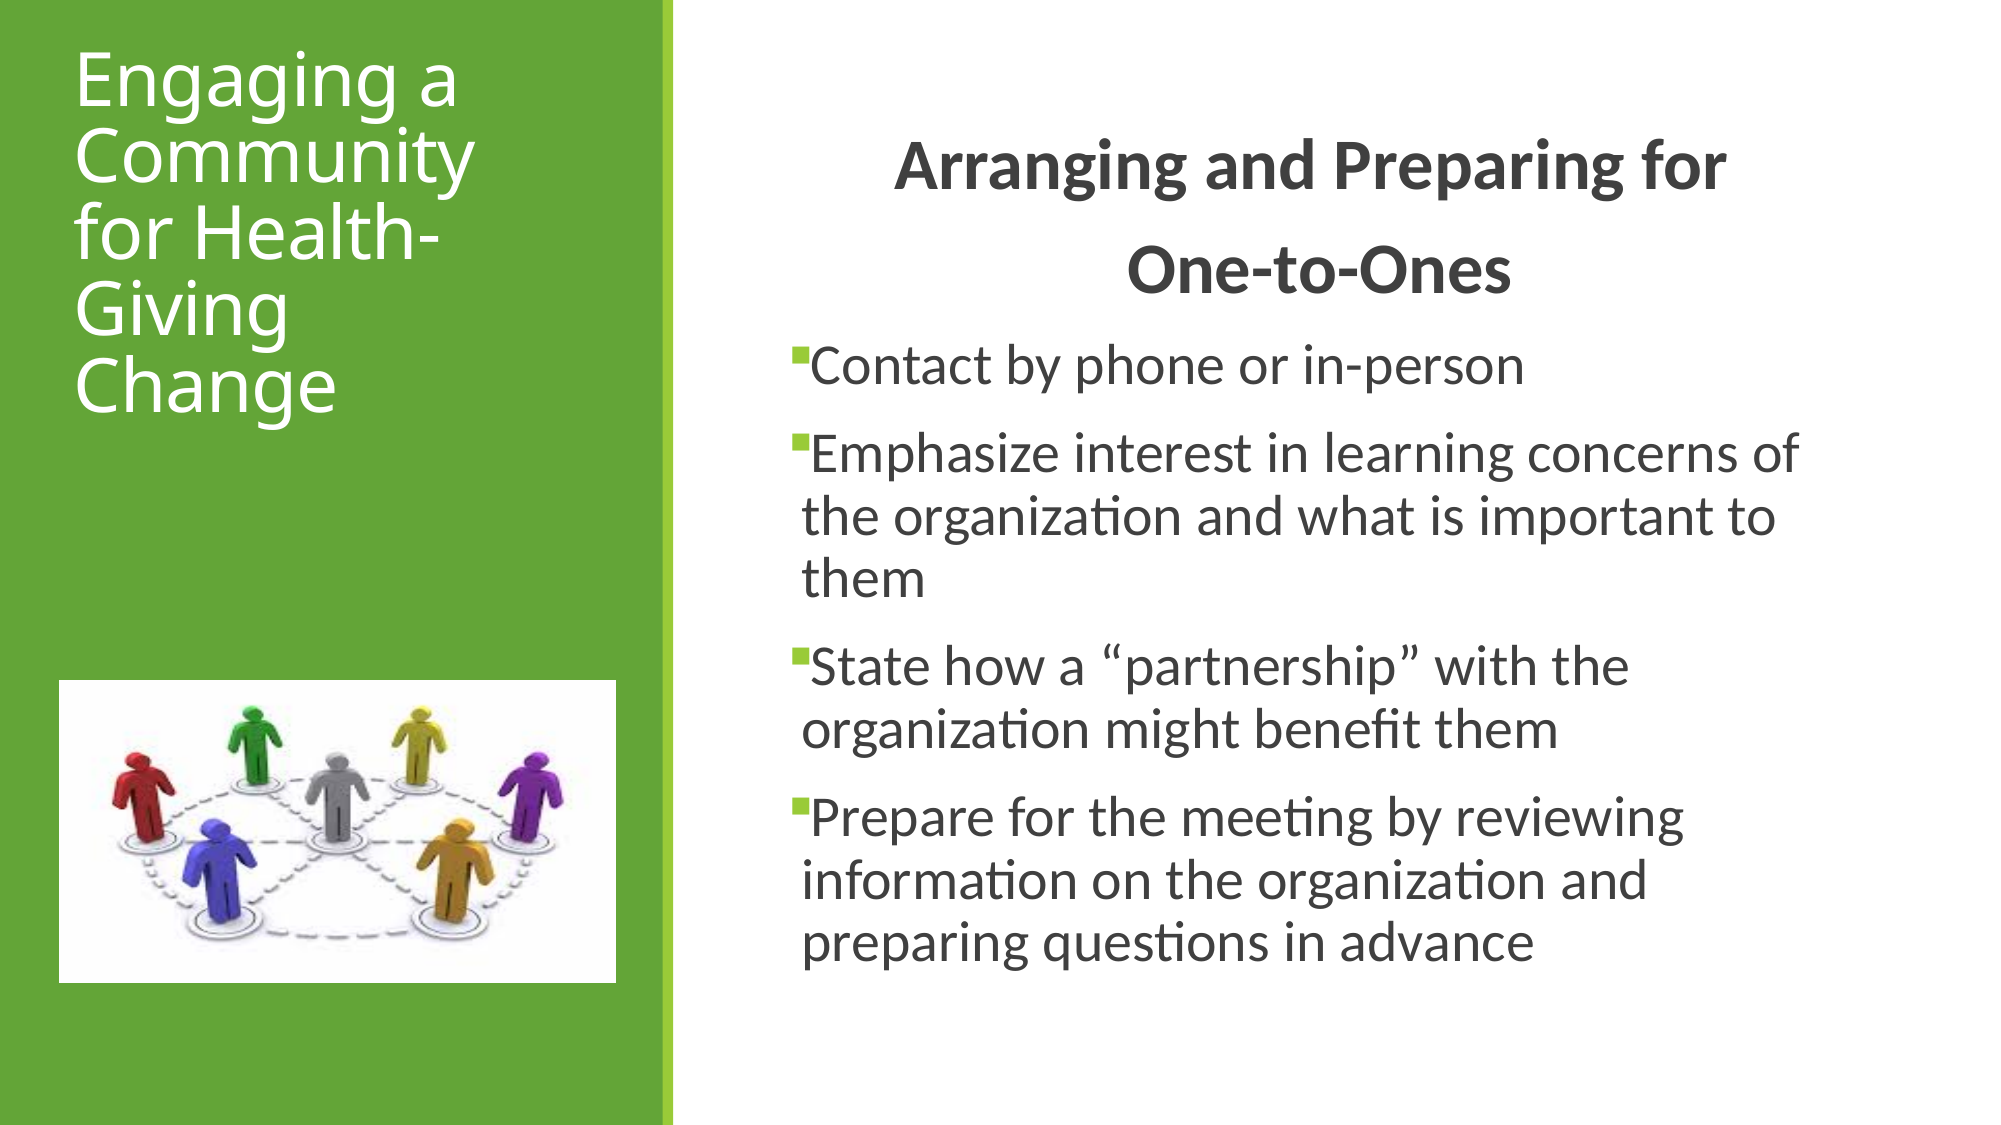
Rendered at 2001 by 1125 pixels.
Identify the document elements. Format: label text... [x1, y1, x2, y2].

title Engaging a Community for Health-Giving Change [59, 59, 584, 435]
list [58, 680, 617, 983]
list Arranging and Preparing for One-to-Ones Contact by phone or in-person Emphasize interest in learning concerns of the organization and what is important to them State how a “partnership” with the organization might benefit them Prepare for the meeting by reviewing information on the organization and preparing questions in advance [787, 120, 1853, 983]
